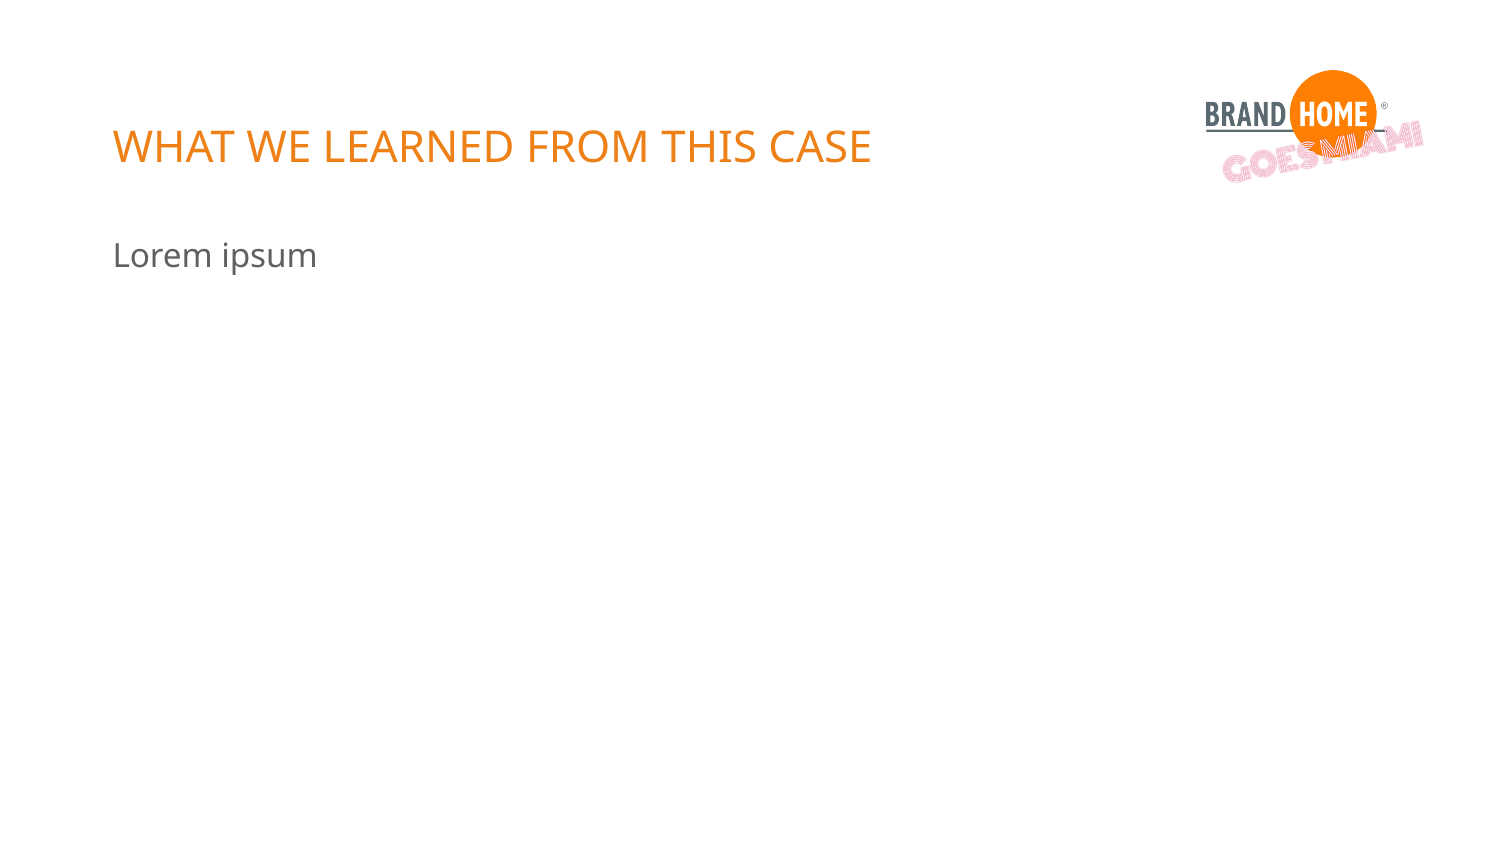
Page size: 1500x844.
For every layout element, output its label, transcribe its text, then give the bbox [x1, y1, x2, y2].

text_box Lorem ipsum [112, 234, 1221, 275]
picture [1206, 70, 1425, 184]
title WHAT WE LEARNED FROM THIS CASE [111, 74, 1101, 217]
